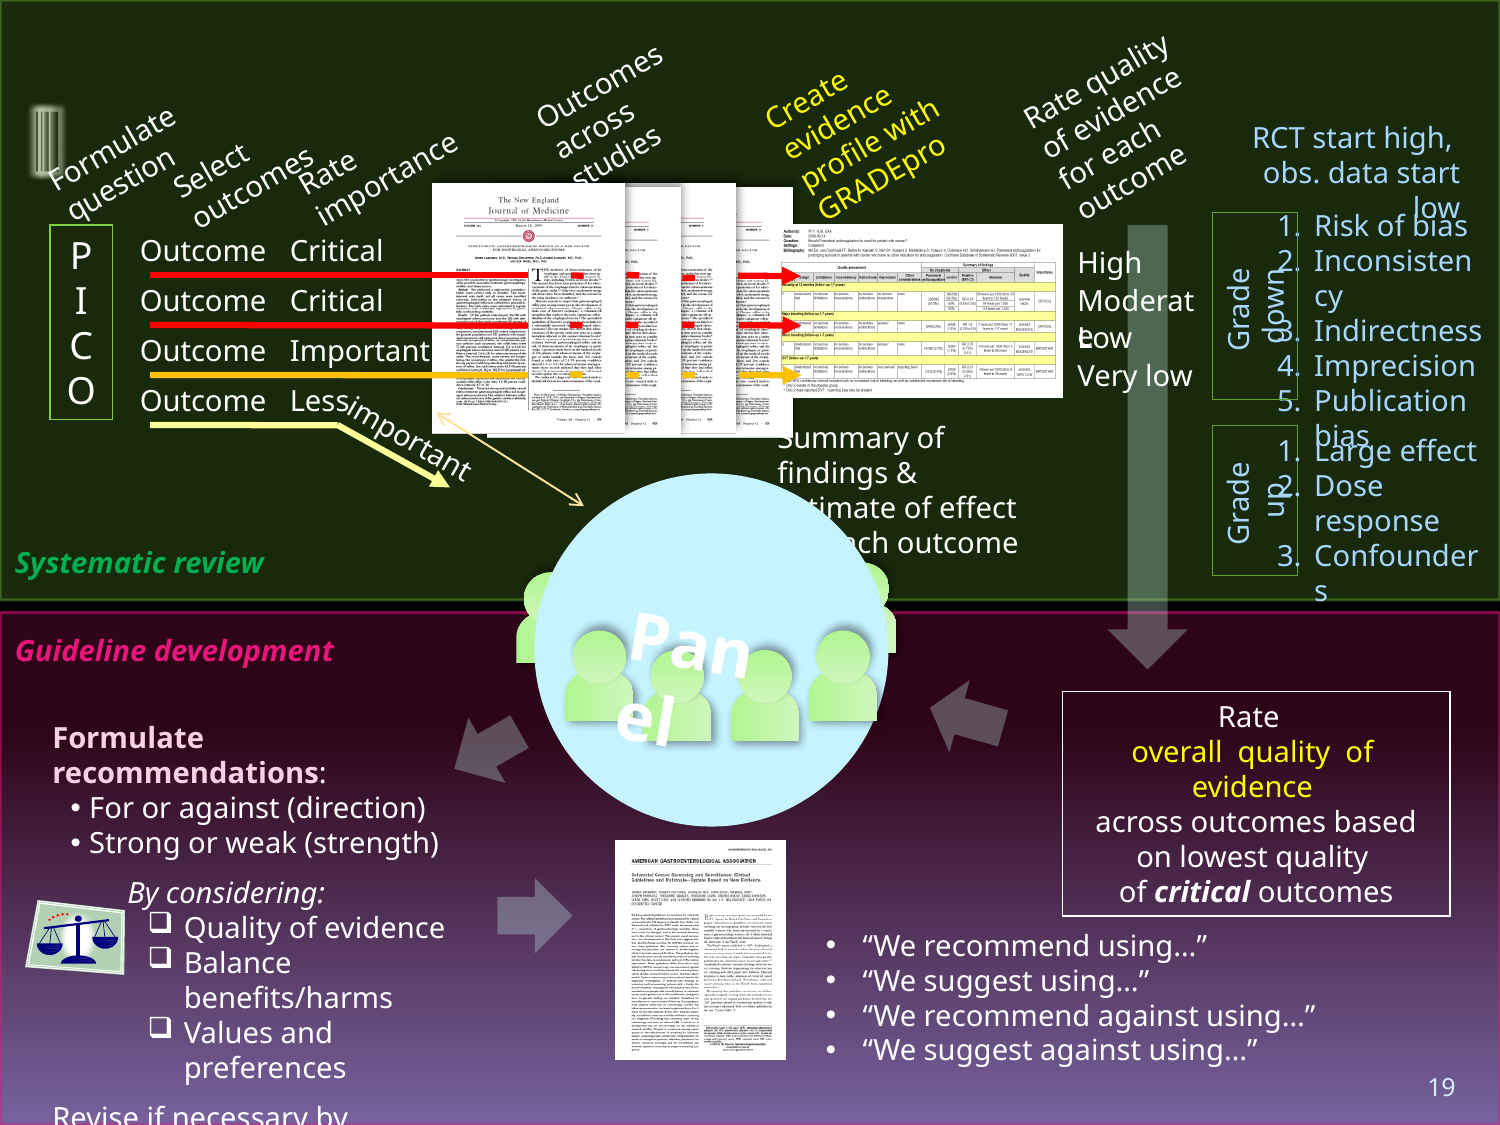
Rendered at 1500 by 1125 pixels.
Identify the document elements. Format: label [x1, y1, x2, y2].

text_box [0, 0, 1500, 1125]
